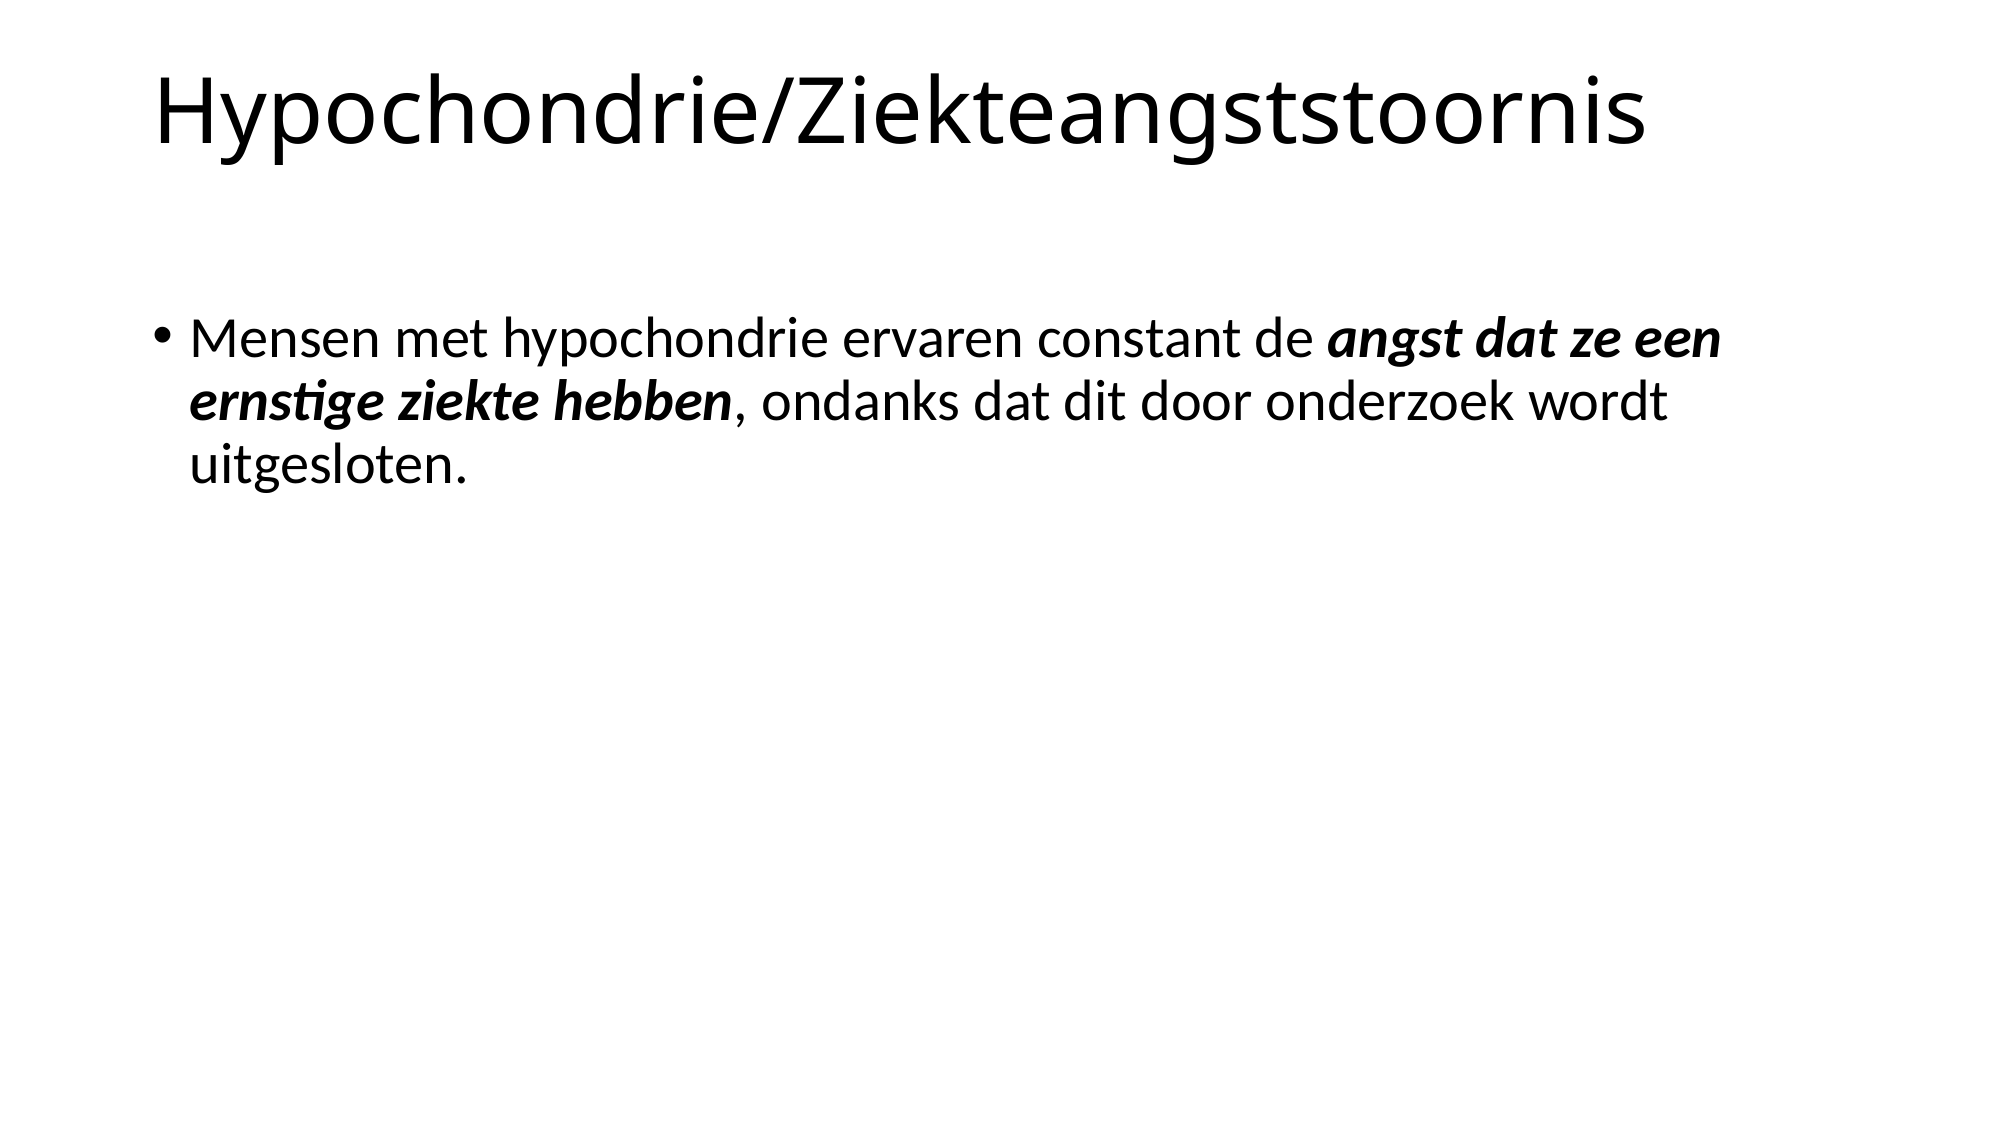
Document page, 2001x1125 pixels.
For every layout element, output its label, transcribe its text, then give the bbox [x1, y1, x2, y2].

title Hypochondrie/Ziekteangststoornis [137, 59, 1863, 278]
list Mensen met hypochondrie ervaren constant de angst dat ze een ernstige ziekte hebben, ondanks dat dit door onderzoek wordt uitgesloten. [137, 299, 1863, 1014]
